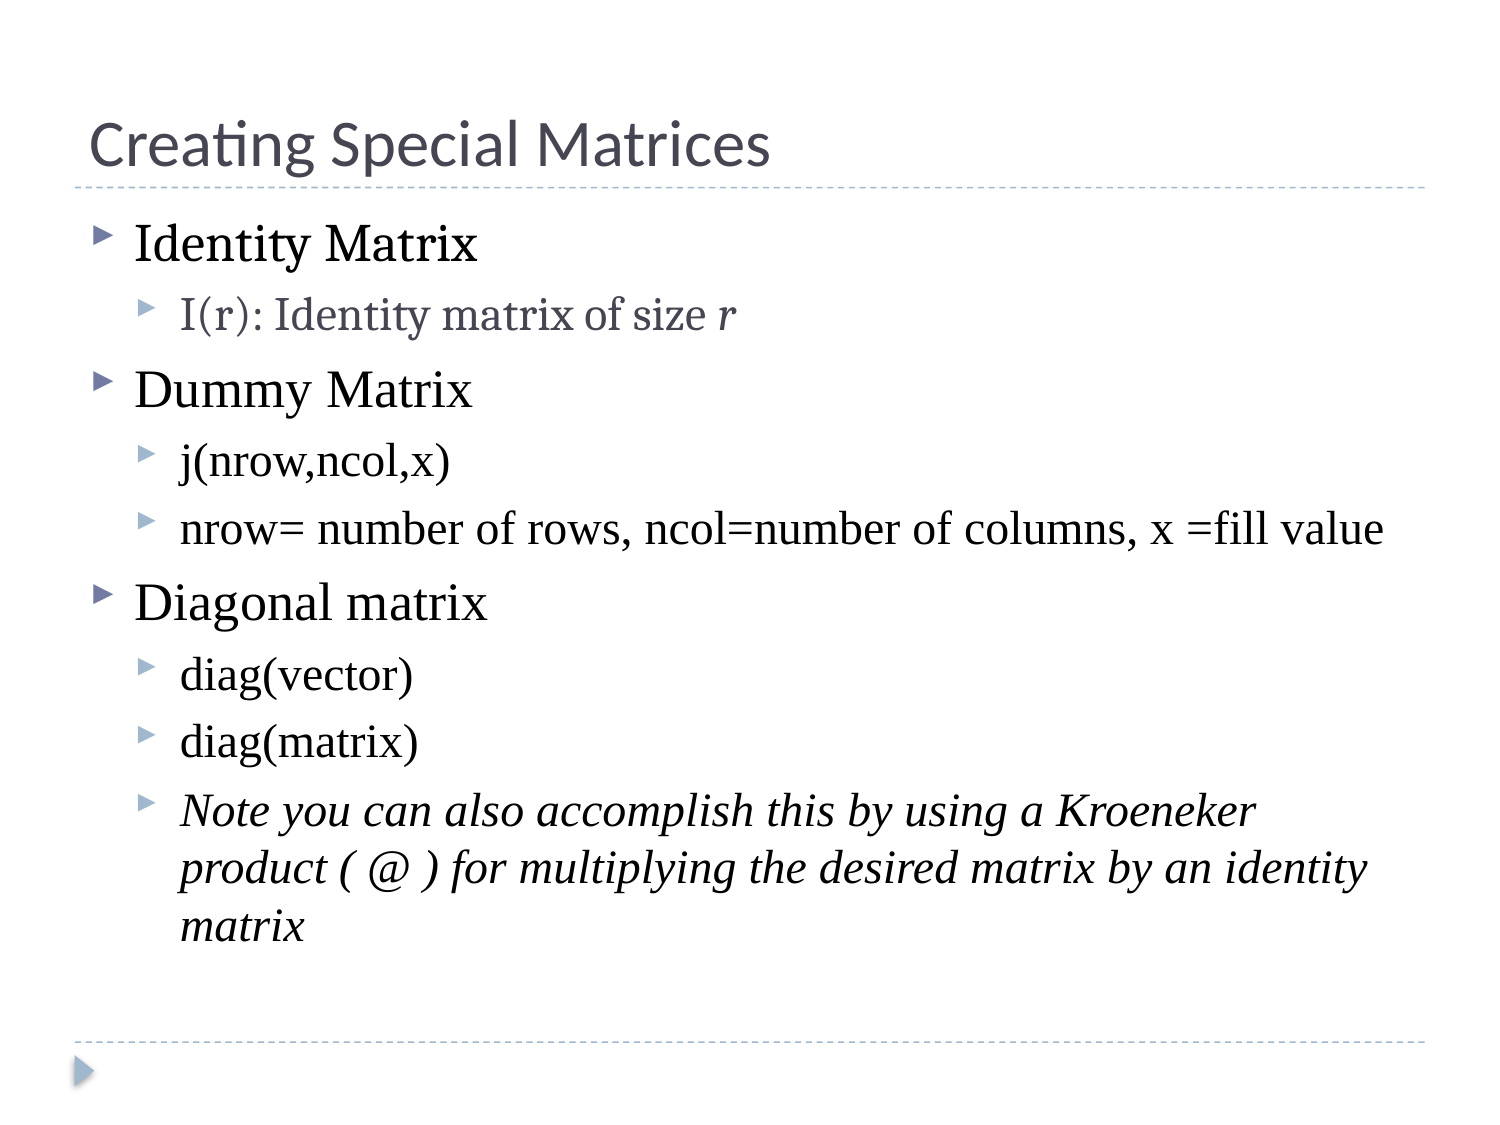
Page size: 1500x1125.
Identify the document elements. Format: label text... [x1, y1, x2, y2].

title Creating Special Matrices [75, 24, 1425, 188]
list Identity Matrix I(r): Identity matrix of size r Dummy Matrix j(nrow,ncol,x) nrow= number of rows, ncol=number of columns, x =fill value Diagonal matrix diag(vector) diag(matrix) Note you can also accomplish this by using a Kroeneker product ( @ ) for multiplying the desired matrix by an identity matrix [75, 200, 1425, 1050]
